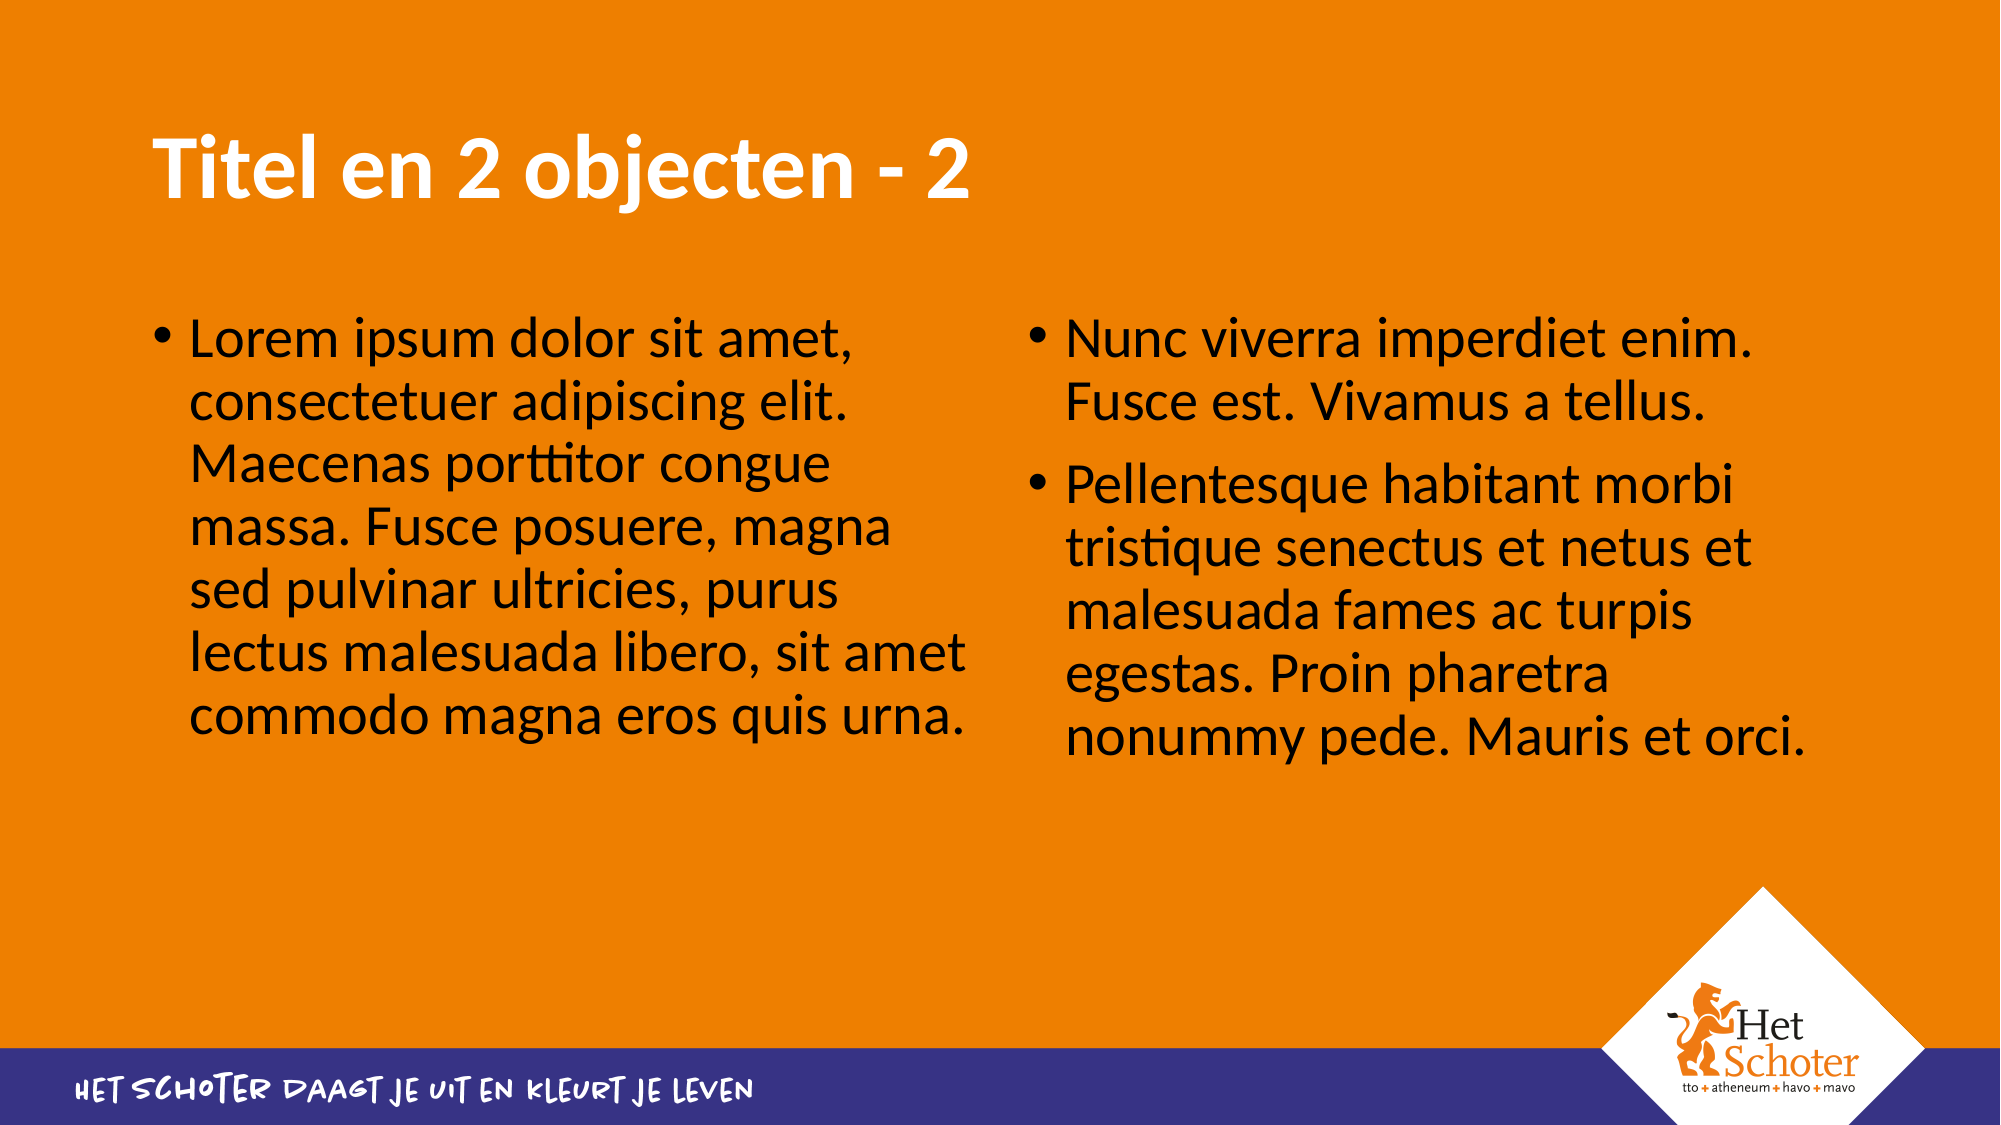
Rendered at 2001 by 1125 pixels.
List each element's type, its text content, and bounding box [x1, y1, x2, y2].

list Nunc viverra imperdiet enim. Fusce est. Vivamus a tellus. Pellentesque habitant morbi tristique senectus et netus et malesuada fames ac turpis egestas. Proin pharetra nonummy pede. Mauris et orci. [1012, 299, 1863, 1014]
picture [0, 882, 2000, 1125]
list Lorem ipsum dolor sit amet, consectetuer adipiscing elit. Maecenas porttitor congue massa. Fusce posuere, magna sed pulvinar ultricies, purus lectus malesuada libero, sit amet commodo magna eros quis urna. [137, 299, 988, 1014]
title Titel en 2 objecten - 2 [137, 59, 1863, 278]
